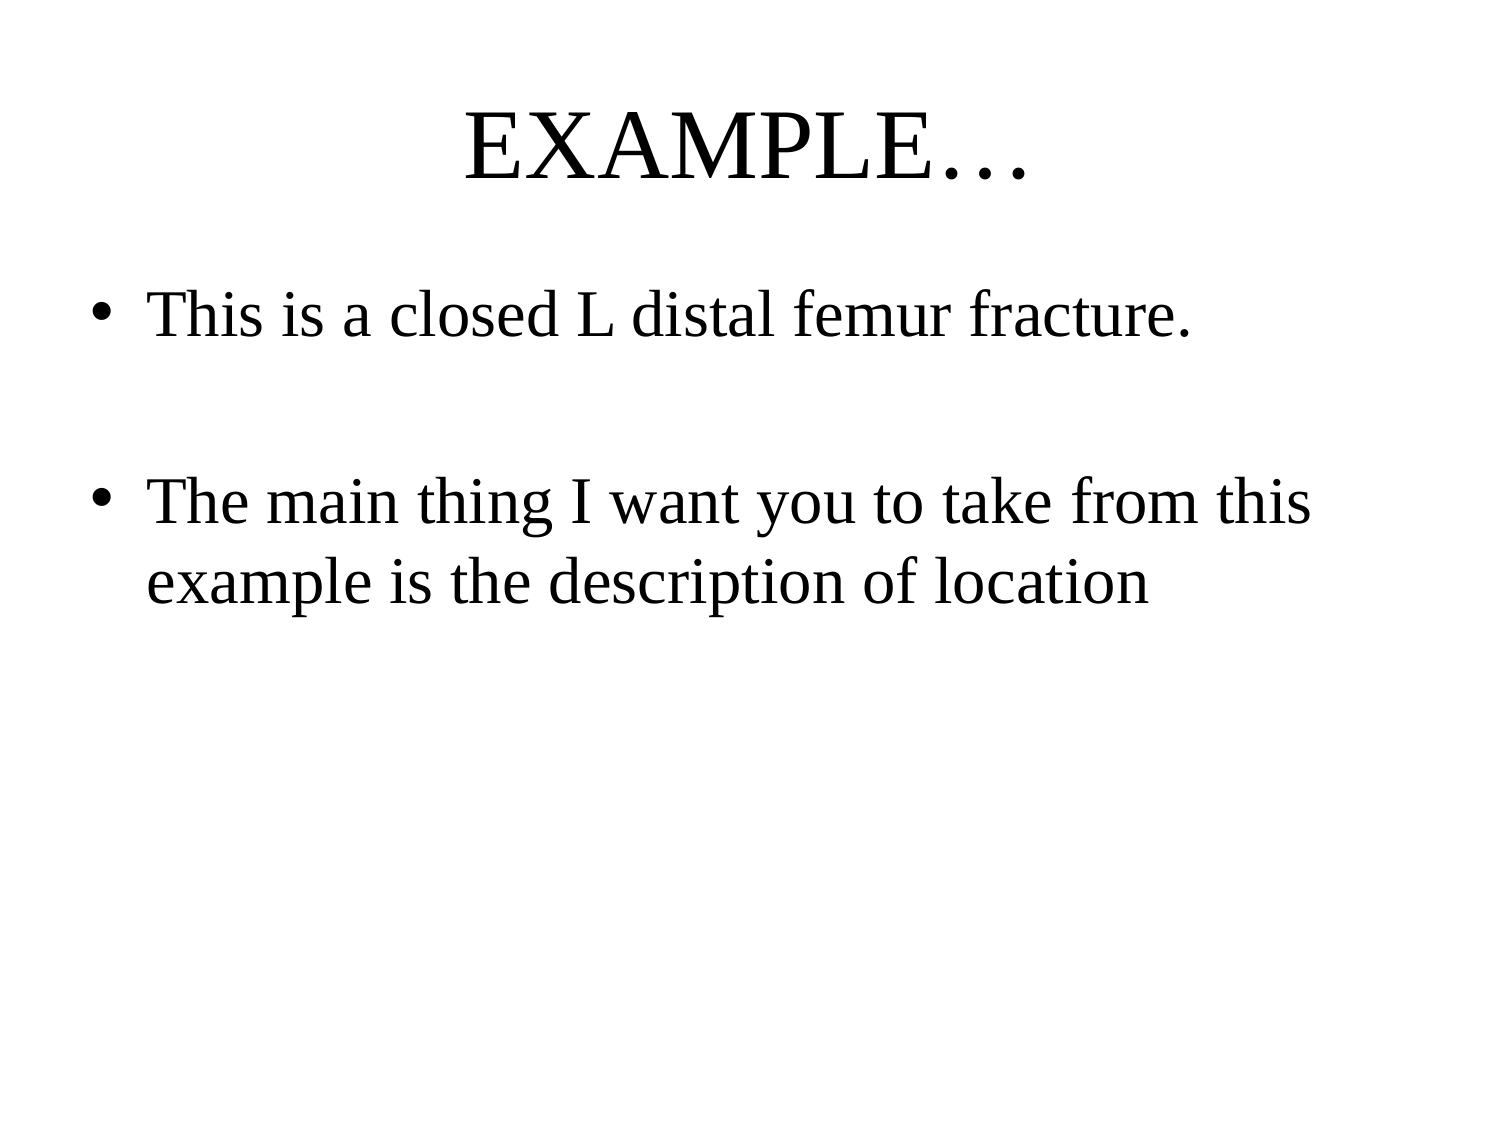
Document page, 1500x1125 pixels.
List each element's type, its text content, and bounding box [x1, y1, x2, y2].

list This is a closed L distal femur fracture. The main thing I want you to take from this example is the description of location [75, 262, 1425, 1005]
title EXAMPLE… [75, 45, 1425, 233]
